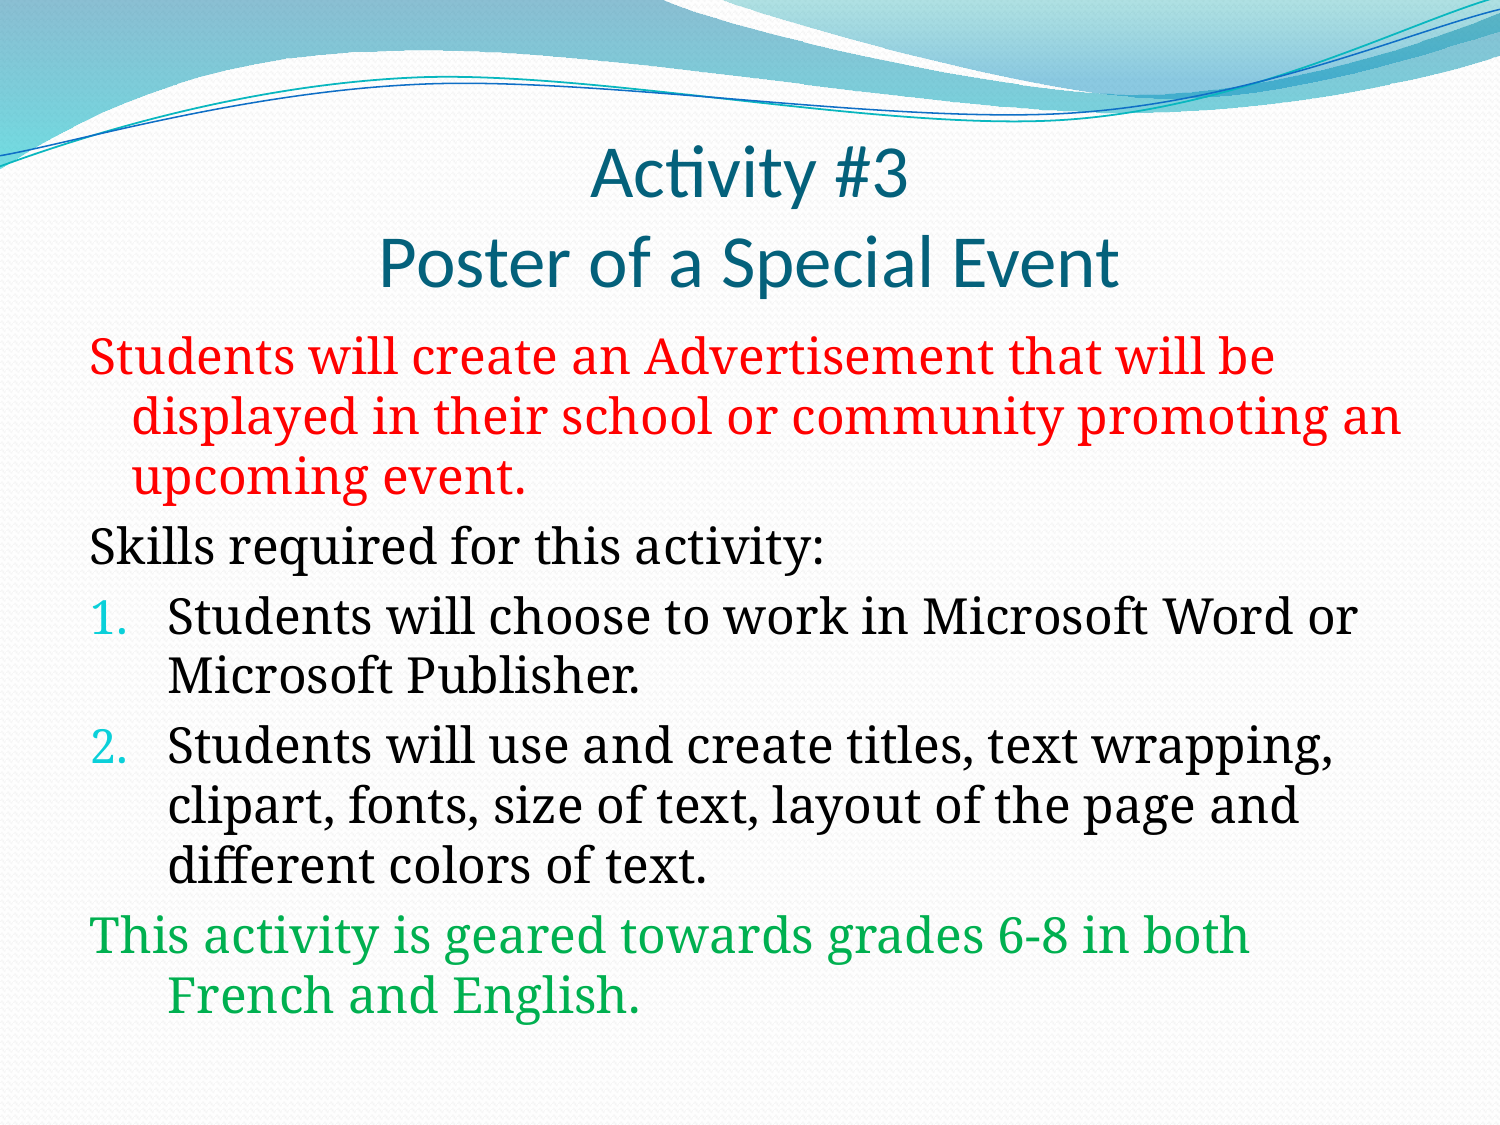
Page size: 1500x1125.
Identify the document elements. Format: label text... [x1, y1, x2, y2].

title Activity #3 Poster of a Special Event [75, 115, 1425, 303]
list Students will create an Advertisement that will be displayed in their school or community promoting an upcoming event. Skills required for this activity: Students will choose to work in Microsoft Word or Microsoft Publisher. Students will use and create titles, text wrapping, clipart, fonts, size of text, layout of the page and different colors of text. This activity is geared towards grades 6-8 in both French and English. [75, 317, 1425, 1038]
